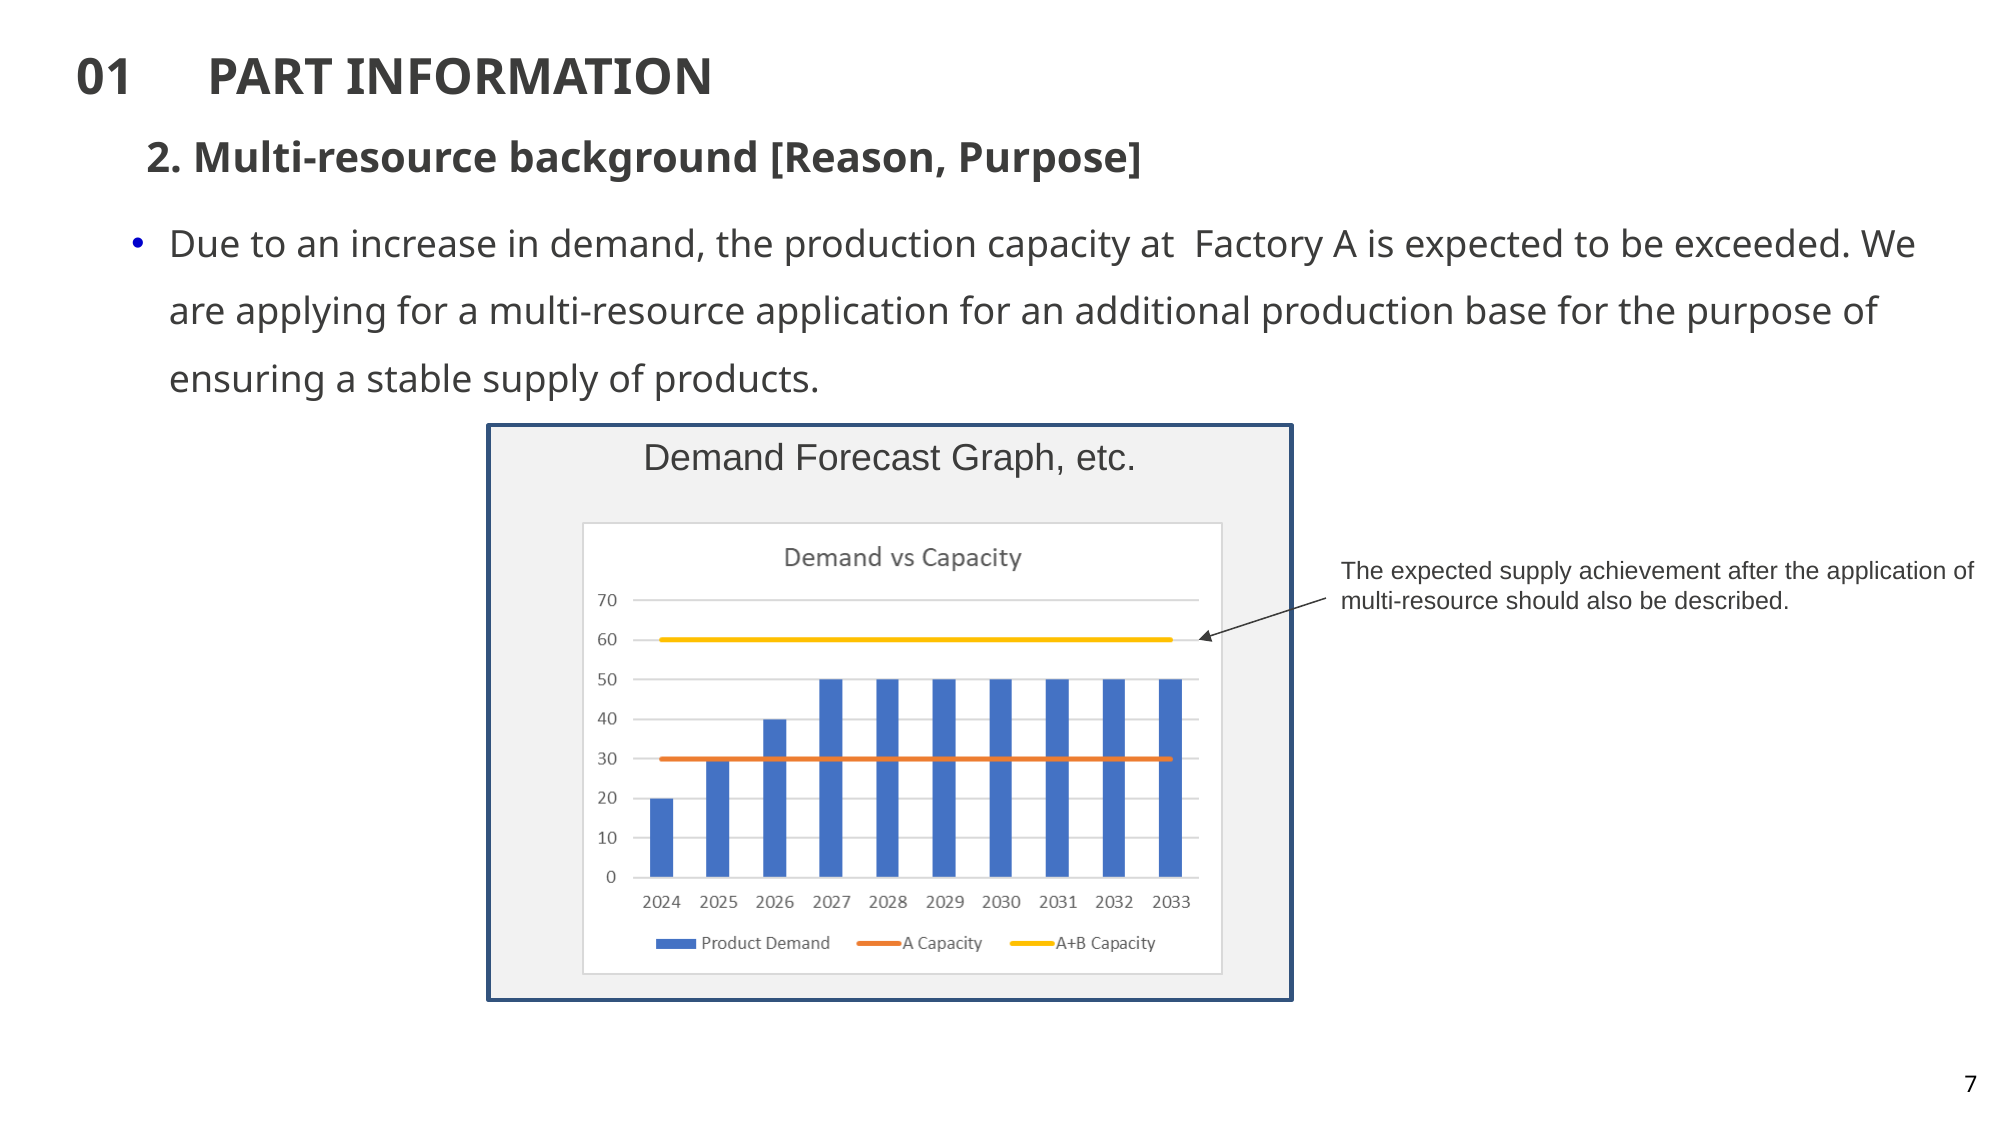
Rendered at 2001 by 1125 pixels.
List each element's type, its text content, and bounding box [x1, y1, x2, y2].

text_box Demand Forecast Graph, etc. [486, 423, 1294, 1002]
text_box The expected supply achievement after the application of multi-resource should also be described. [1326, 547, 1993, 622]
title 01 Part Information [0, 0, 1877, 123]
text_box 2. Multi-resource background [Reason, Purpose] [69, 124, 1546, 200]
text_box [1198, 597, 1327, 640]
text_box Due to an increase in demand, the production capacity at Factory A is expected to be exceeded. We are applying for a multi-resource application for an additional production base for the purpose of ensuring a stable supply of products. [116, 190, 1973, 424]
picture [582, 522, 1223, 975]
